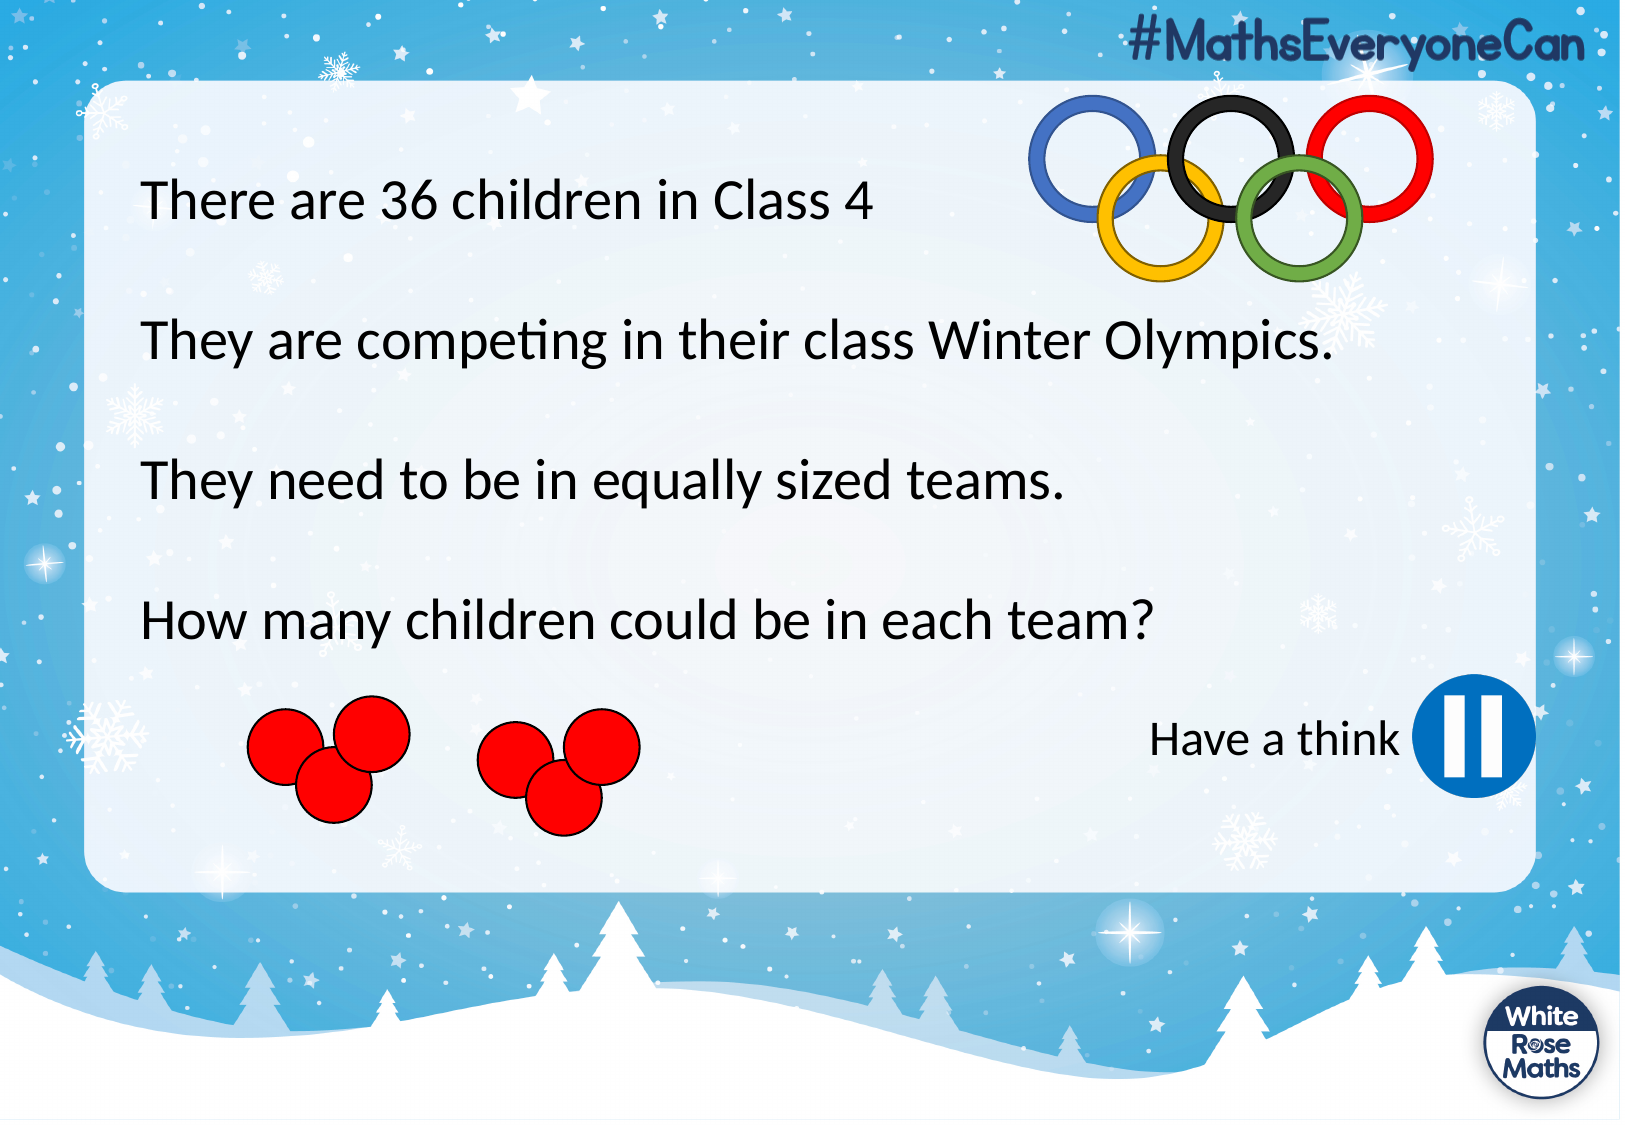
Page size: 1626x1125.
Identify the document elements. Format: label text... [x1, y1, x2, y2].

text_box There are 36 children in Class 4 They are competing in their class Winter Olympics. They need to be in equally sized teams. How many children could be in each team? [125, 153, 1474, 729]
text_box [332, 695, 411, 774]
text_box Have a think [1134, 698, 1412, 773]
text_box [525, 758, 603, 837]
text_box [476, 721, 555, 799]
picture [0, 0, 1626, 1125]
text_box [562, 708, 641, 786]
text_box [1029, 95, 1433, 282]
text_box [246, 708, 325, 786]
text_box [295, 746, 373, 824]
